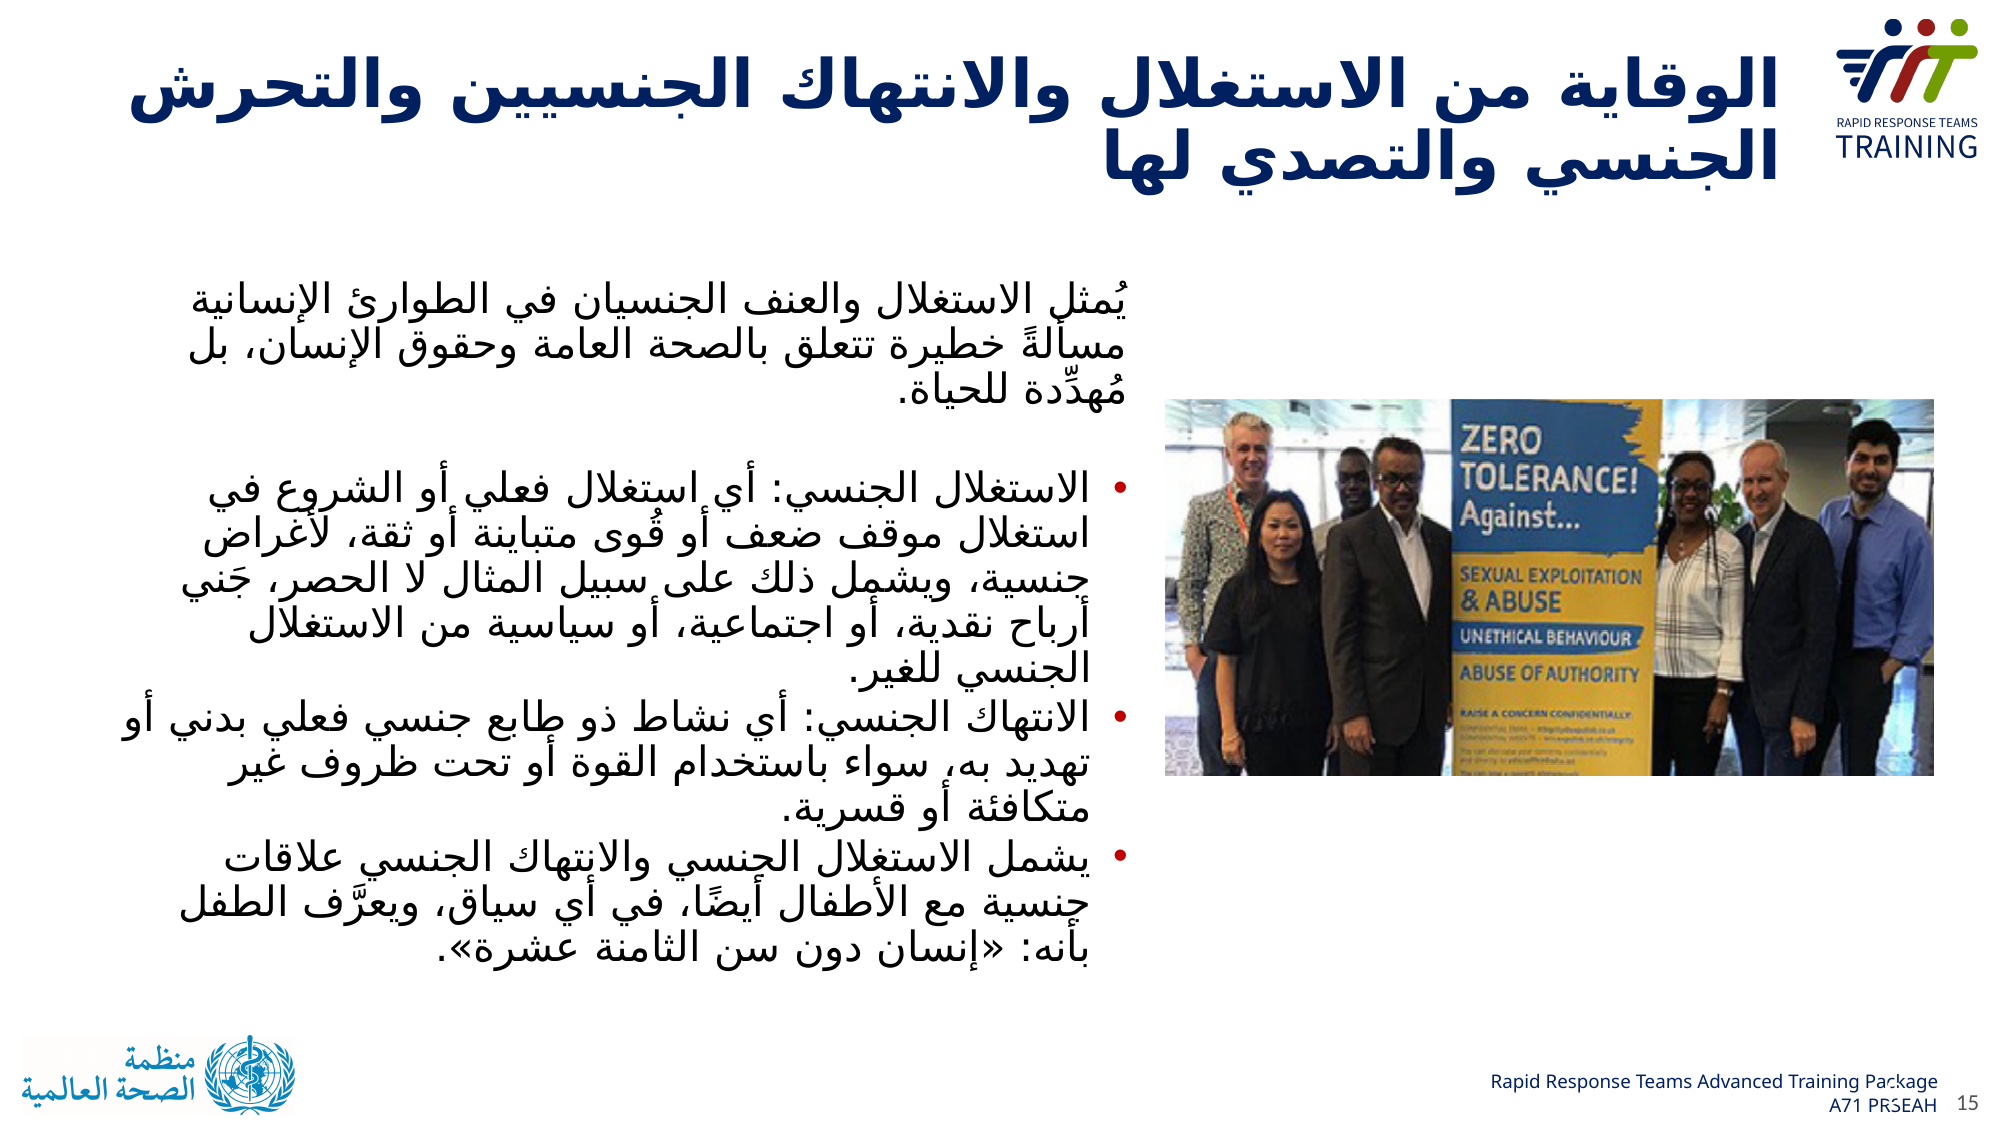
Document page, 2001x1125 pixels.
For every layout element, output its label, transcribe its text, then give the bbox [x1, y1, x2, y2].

title الوقاية من الاستغلال والانتهاك الجنسيين والتحرش الجنسي والتصدي لها [91, 38, 1791, 206]
slide_number 15 [1882, 1037, 1930, 1092]
picture [22, 1035, 295, 1115]
picture [252, 1050, 258, 1059]
picture [1162, 396, 1935, 776]
list يُمثل الاستغلال والعنف الجنسيان في الطوارئ الإنسانية مسألةً خطيرة تتعلق بالصحة العامة وحقوق الإنسان، بل مُهدِّدة للحياة. الاستغلال الجنسي: أي استغلال فعلي أو الشروع في استغلال موقف ضعف أو قُوى متباينة أو ثقة، لأغراض جنسية، ويشمل ذلك على سبيل المثال لا الحصر، جَني أرباح نقدية، أو اجتماعية، أو سياسية من الاستغلال الجنسي للغير. الانتهاك الجنسي: أي نشاط ذو طابع جنسي فعلي بدني أو تهديد به، سواء باستخدام القوة أو تحت ظروف غير متكافئة أو قسرية. يشمل الاستغلال الجنسي والانتهاك الجنسي علاقات جنسية مع الأطفال أيضًا، في أي سياق، ويعرَّف الطفل بأنه: «إنسان دون سن الثامنة عشرة». [105, 271, 1134, 969]
picture [1835, 19, 1978, 167]
